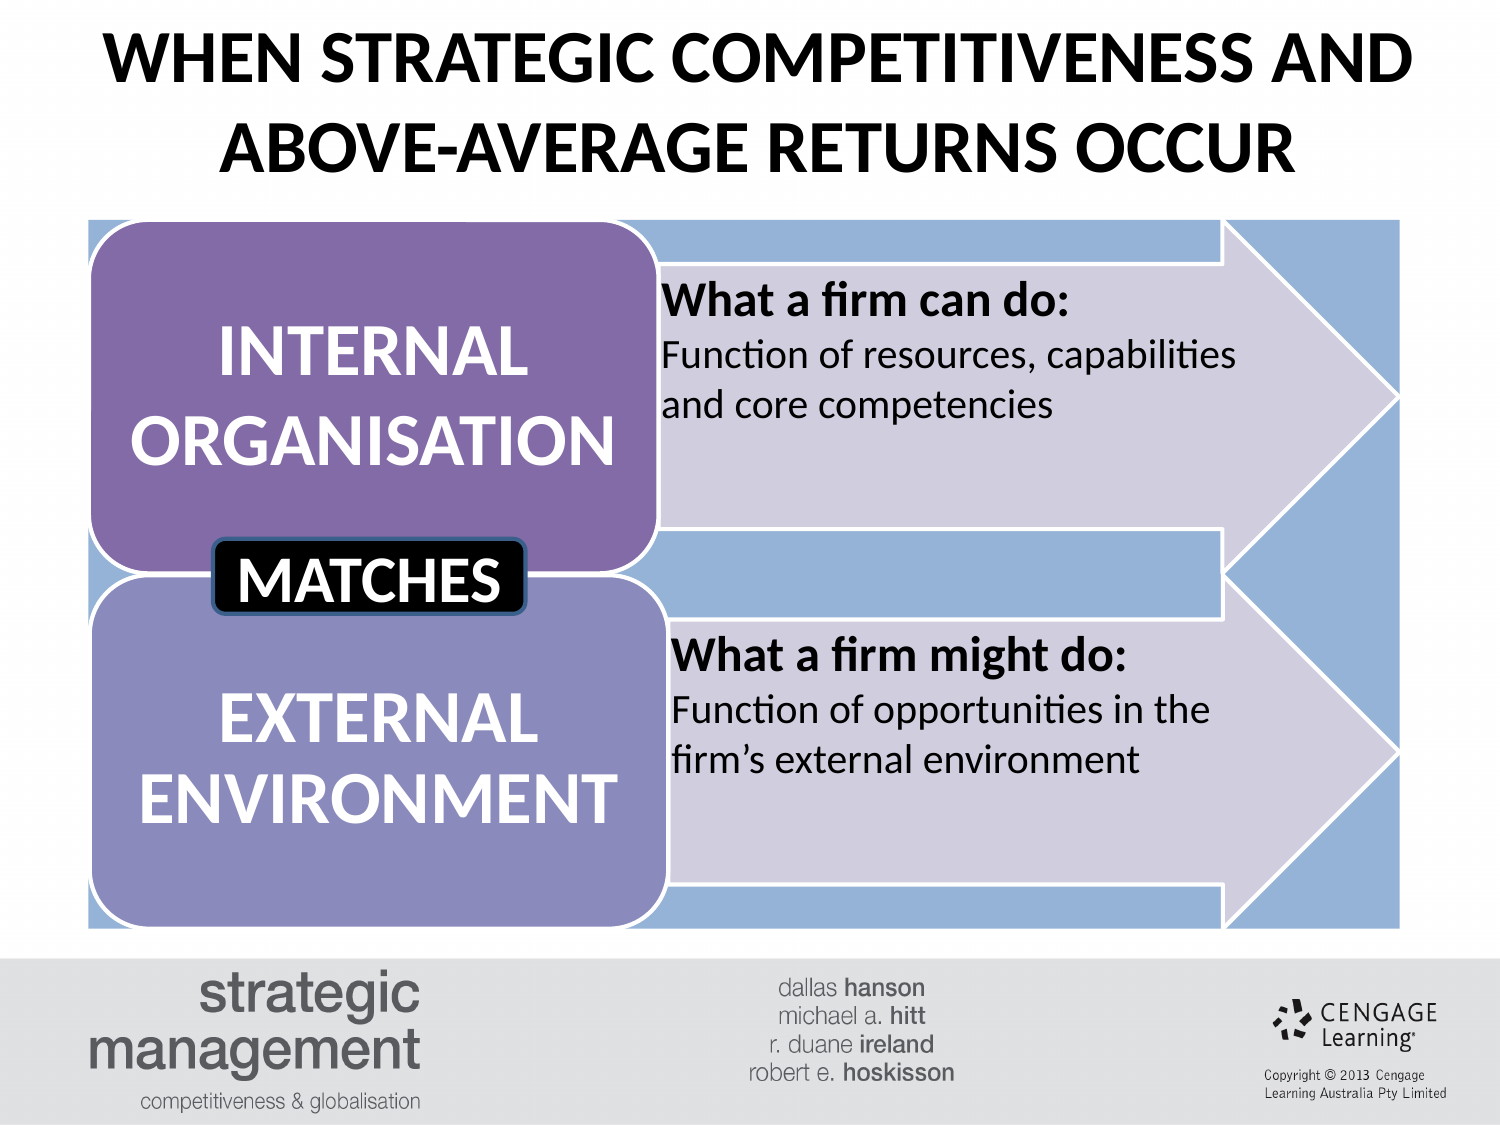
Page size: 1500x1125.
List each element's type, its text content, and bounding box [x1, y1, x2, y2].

text_box WHEN STRATEGIC COMPETITIVENESS AND ABOVE-AVERAGE RETURNS OCCUR [17, 0, 1500, 195]
picture [0, 0, 1500, 1125]
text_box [88, 219, 1400, 929]
